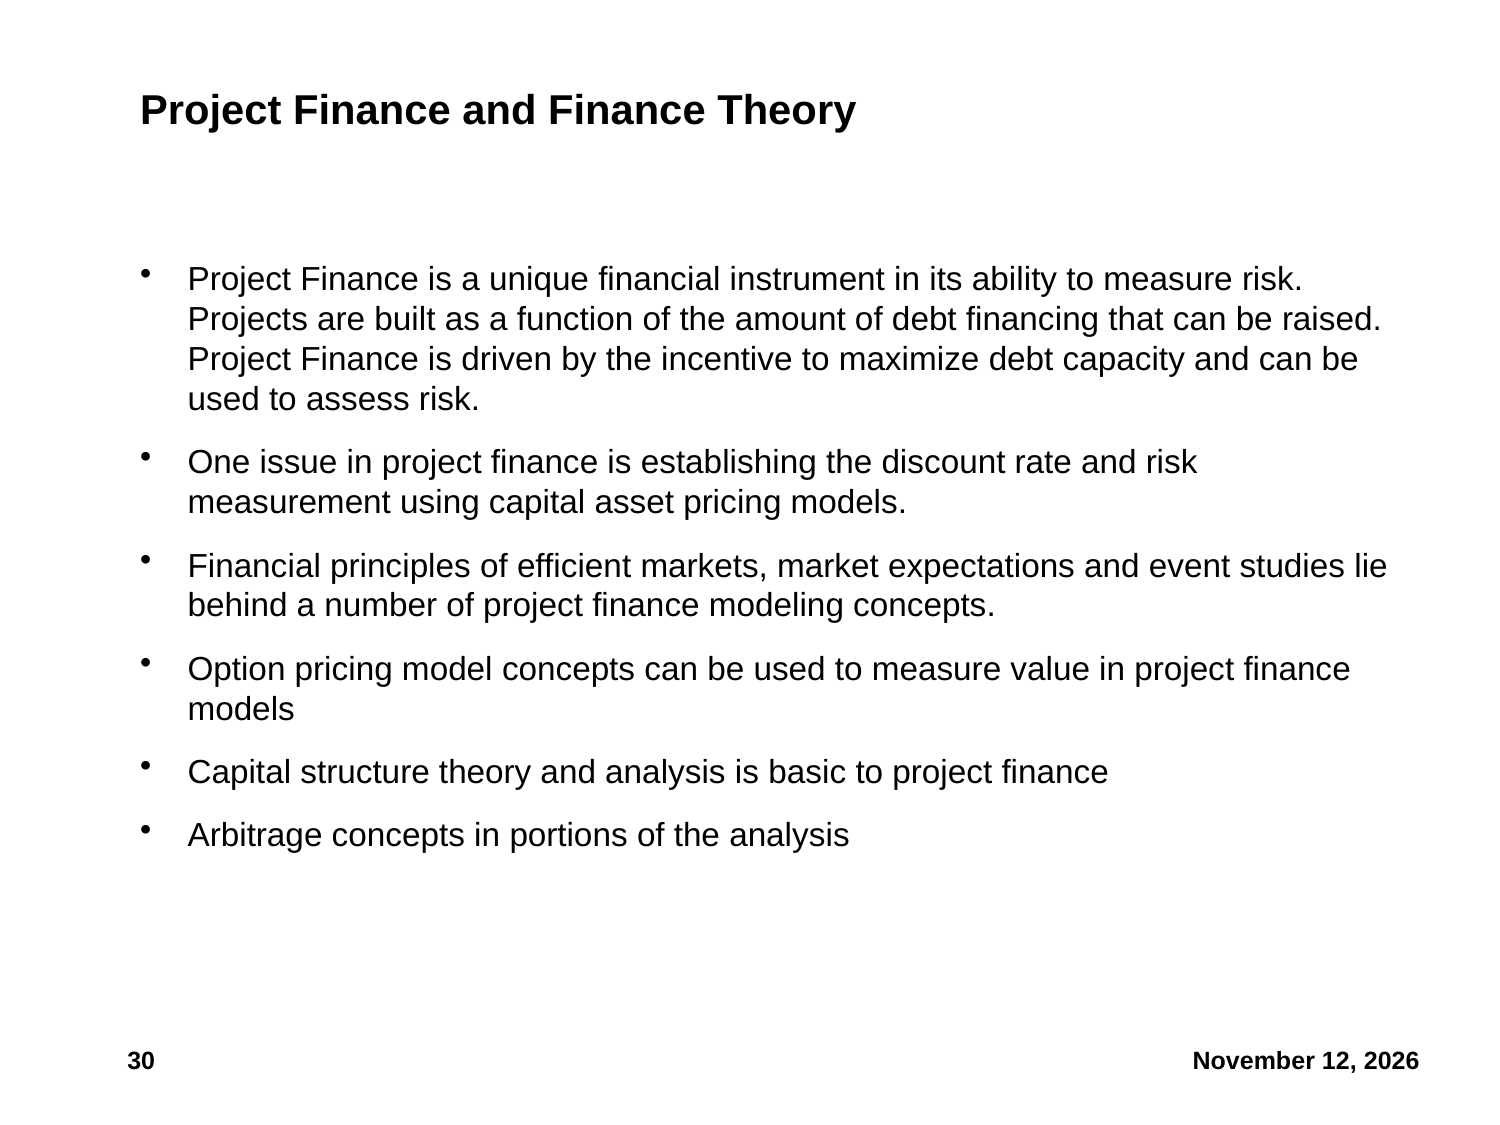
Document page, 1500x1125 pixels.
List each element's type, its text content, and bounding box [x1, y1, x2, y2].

title Project Finance and Finance Theory [124, 74, 1376, 226]
list Project Finance is a unique financial instrument in its ability to measure risk. Projects are built as a function of the amount of debt financing that can be raised. Project Finance is driven by the incentive to maximize debt capacity and can be used to assess risk. One issue in project finance is establishing the discount rate and risk measurement using capital asset pricing models. Financial principles of efficient markets, market expectations and event studies lie behind a number of project finance modeling concepts. Option pricing model concepts can be used to measure value in project finance models Capital structure theory and analysis is basic to project finance Arbitrage concepts in portions of the analysis [124, 249, 1413, 1001]
